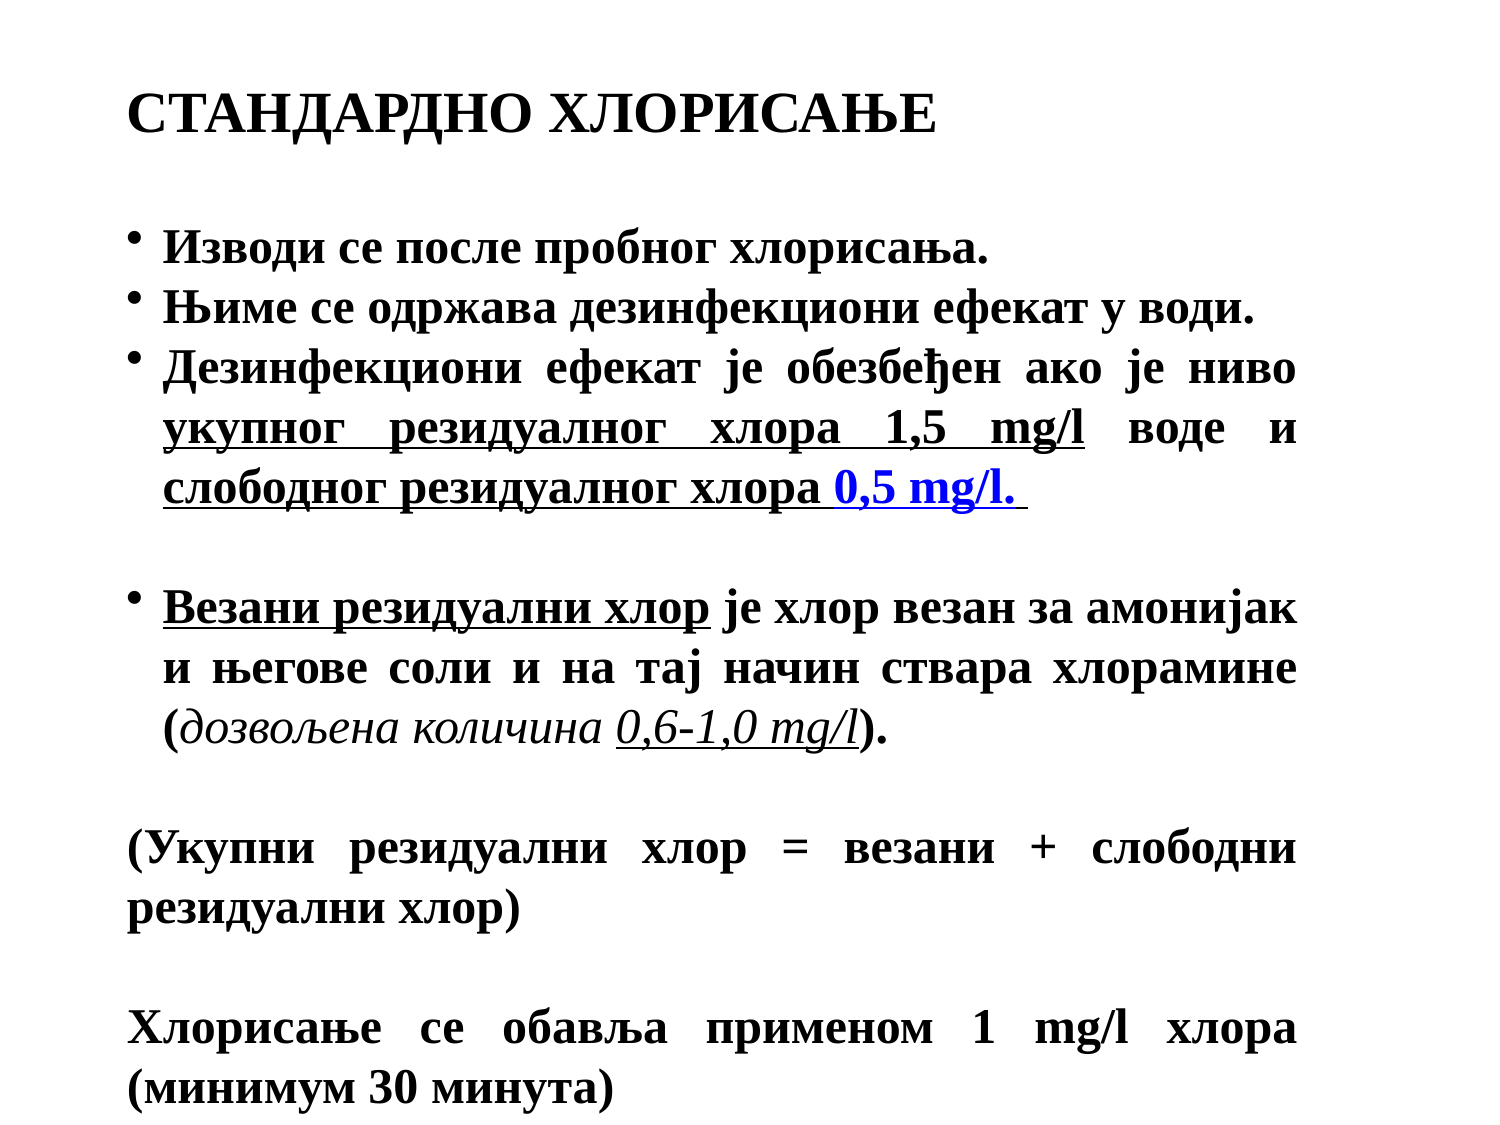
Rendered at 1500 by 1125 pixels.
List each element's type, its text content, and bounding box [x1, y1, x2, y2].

text_box СТАНДАРДНО ХЛОРИСАЊЕ Изводи се после пробног хлорисања. Њиме се одржава дезинфекциони ефекат у води. Дезинфекциони ефекат је обезбеђен ако је ниво укупног резидуалног хлора 1,5 mg/l воде и слободног резидуалног хлора 0,5 mg/l. Везани резидуални хлор је хлор везан за амонијак и његове соли и на тај начин ствaра хлорамине (дозвољена количина 0,6-1,0 mg/l). (Укупни резидуални хлор = везани + слободни резидуални хлор) Хлорисање се обавља применом 1 mg/l хлора (минимум 30 минута) [112, 66, 1313, 1121]
